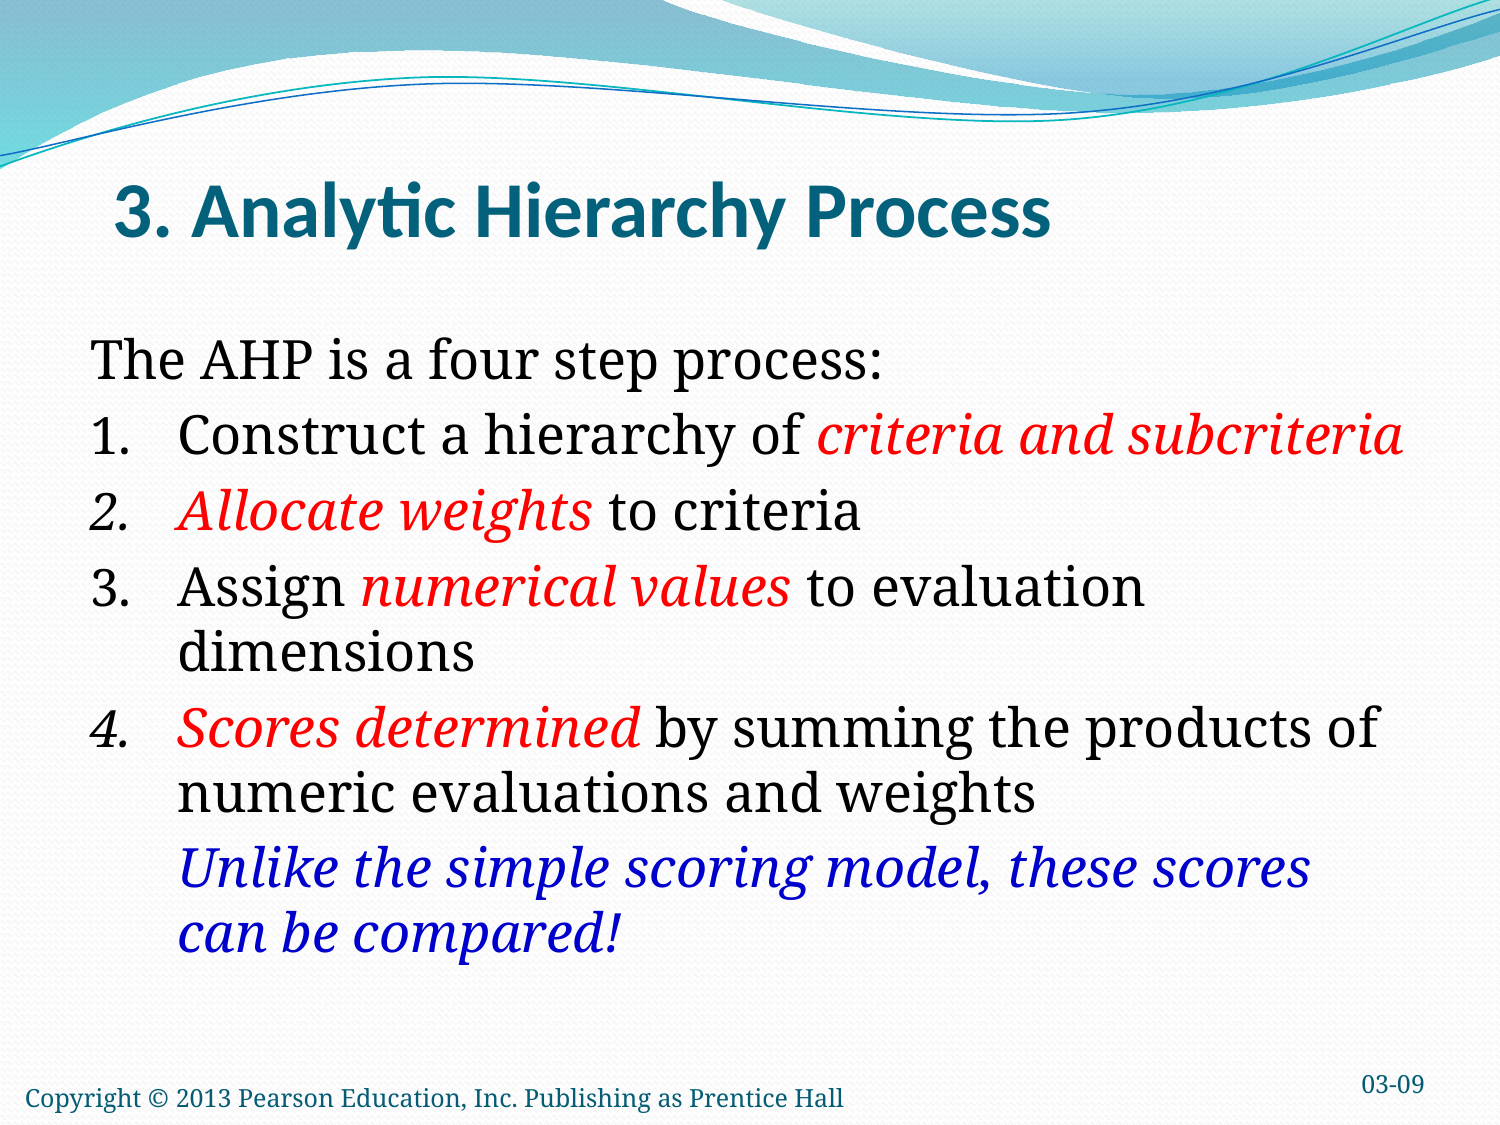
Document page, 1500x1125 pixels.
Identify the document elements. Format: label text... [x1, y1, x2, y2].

slide_number 03-09 [1299, 1042, 1425, 1103]
title 3. Analytic Hierarchy Process [112, 149, 1463, 254]
list The AHP is a four step process: Construct a hierarchy of criteria and subcriteria Allocate weights to criteria Assign numerical values to evaluation dimensions Scores determined by summing the products of numeric evaluations and weights Unlike the simple scoring model, these scores can be compared! [74, 317, 1426, 1038]
